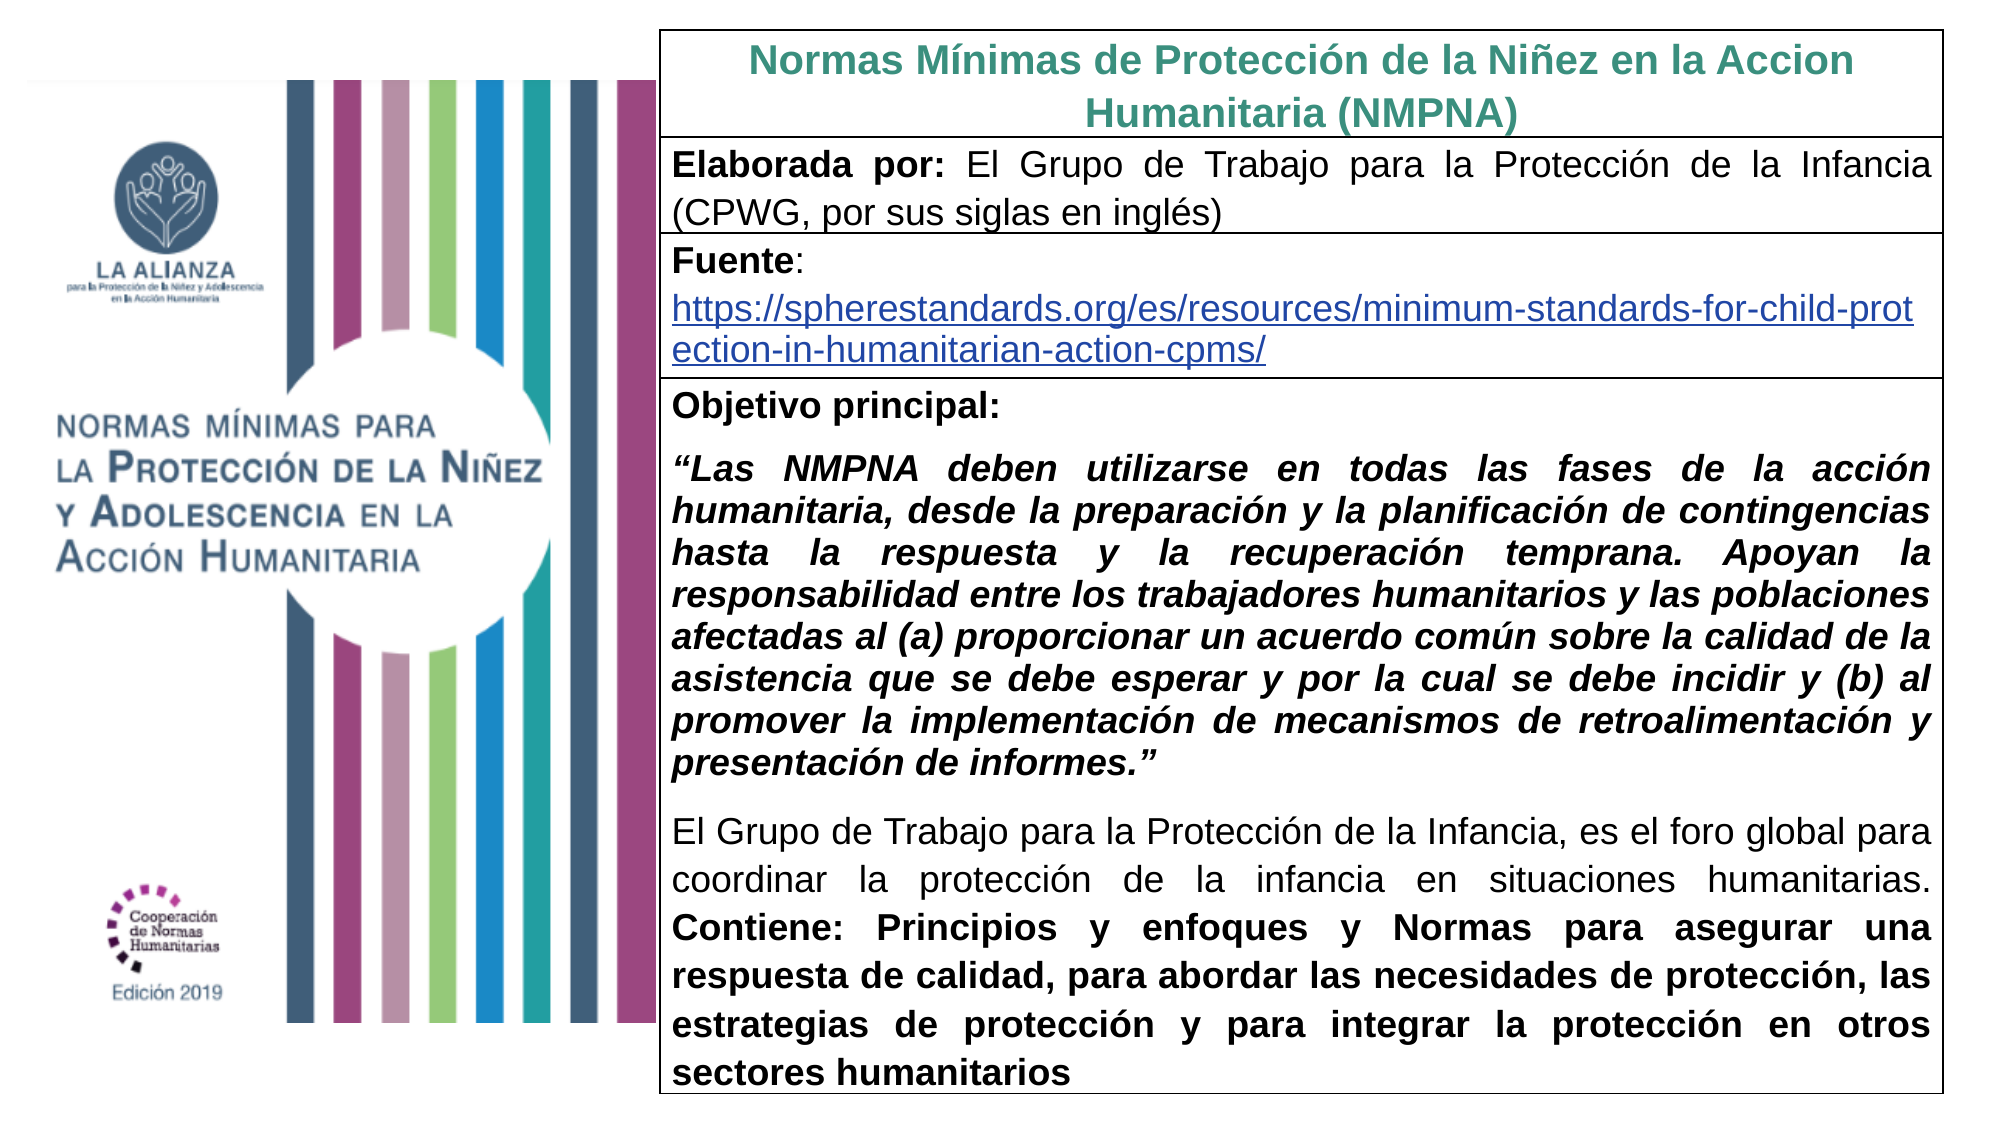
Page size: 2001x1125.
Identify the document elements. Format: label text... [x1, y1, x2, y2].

table_cell Elaborada por: El Grupo de Trabajo para la Protección de la Infancia (CPWG, por sus siglas en inglés) [661, 138, 1942, 232]
table_cell Fuente: https://spherestandards.org/es/resources/minimum-standards-for-child-protection-in-humanitarian-action-cpms/ [661, 234, 1942, 377]
picture [27, 80, 656, 1023]
table_header Normas Mínimas de Protección de la Niñez en la Accion Humanitaria (NMPNA) [661, 31, 1942, 136]
table_cell Objetivo principal: “Las NMPNA deben utilizarse en todas las fases de la acción humanitaria, desde la preparación y la planificación de contingencias hasta la respuesta y la recuperación temprana. Apoyan la responsabilidad entre los trabajadores humanitarios y las poblaciones afectadas al (a) proporcionar un acuerdo común sobre la calidad de la asistencia que se debe esperar y por la cual se debe incidir y (b) al promover la implementación de mecanismos de retroalimentación y presentación de informes.” El Grupo de Trabajo para la Protección de la Infancia, es el foro global para coordinar la protección de la infancia en situaciones humanitarias. Contiene: Principios y enfoques y Normas para asegurar una respuesta de calidad, para abordar las necesidades de protección, las estrategias de protección y para integrar la protección en otros sectores humanitarios [661, 379, 1942, 1093]
